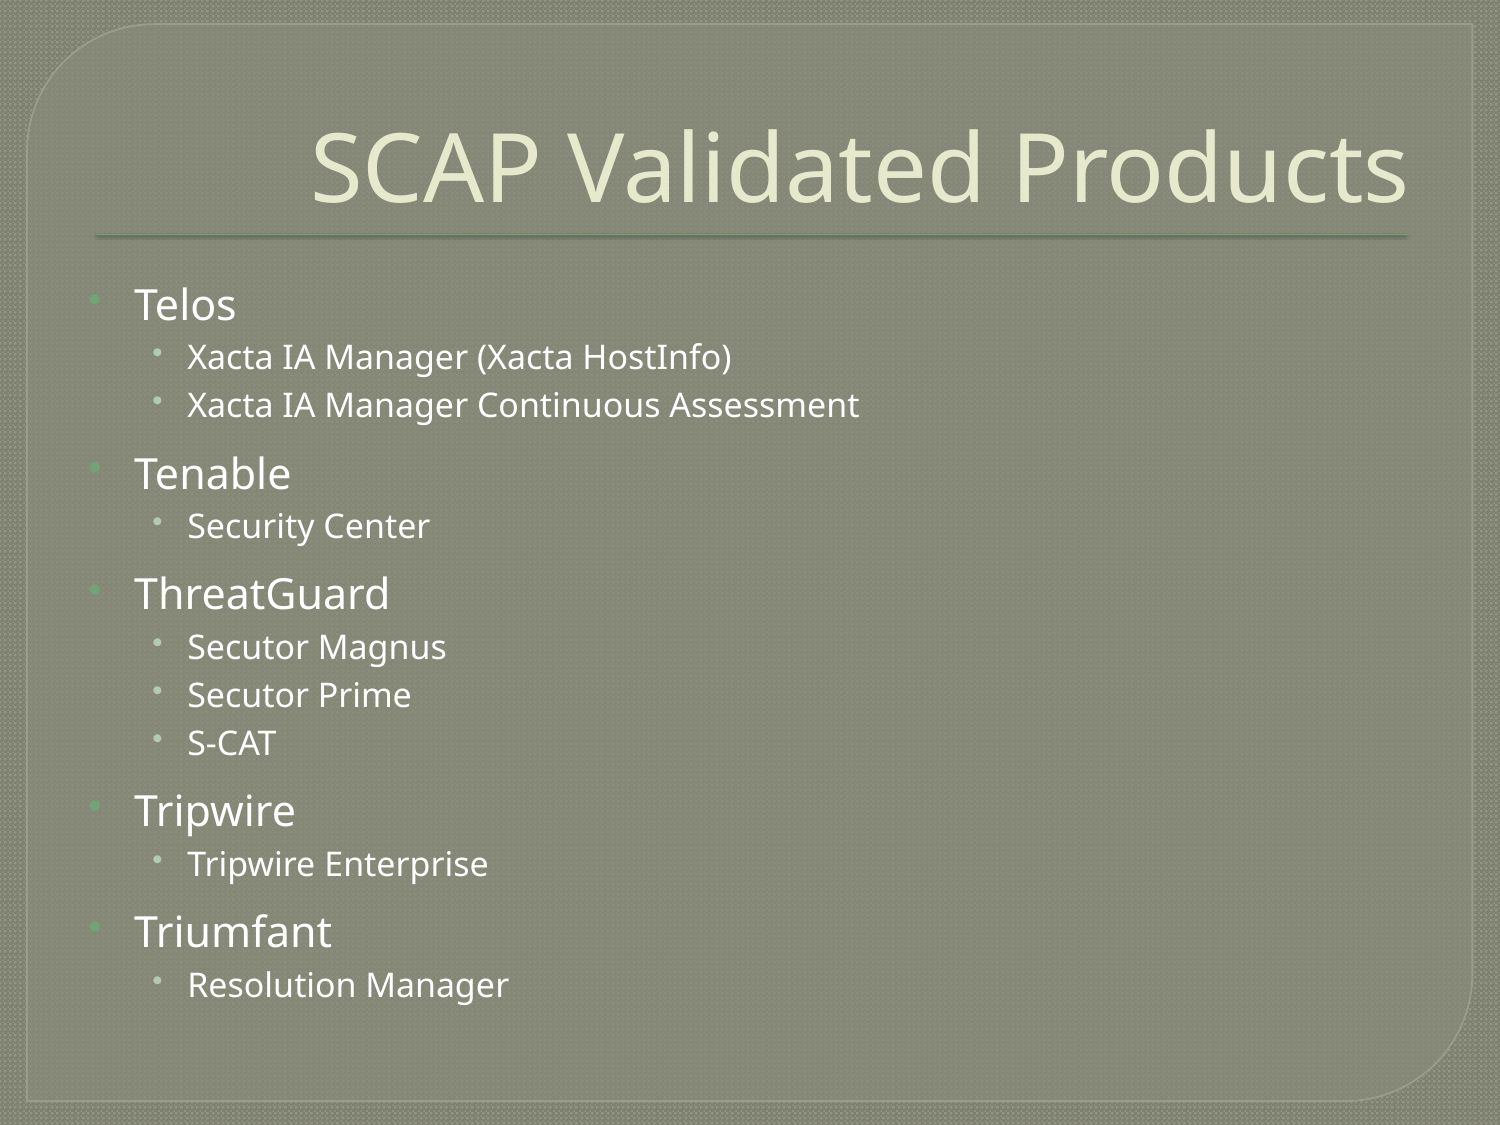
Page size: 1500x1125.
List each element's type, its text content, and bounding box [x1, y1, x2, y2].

title SCAP Validated Products [75, 41, 1425, 230]
list Telos Xacta IA Manager (Xacta HostInfo) Xacta IA Manager Continuous Assessment Tenable Security Center ThreatGuard Secutor Magnus Secutor Prime S-CAT Tripwire Tripwire Enterprise Triumfant Resolution Manager [75, 270, 1425, 1013]
